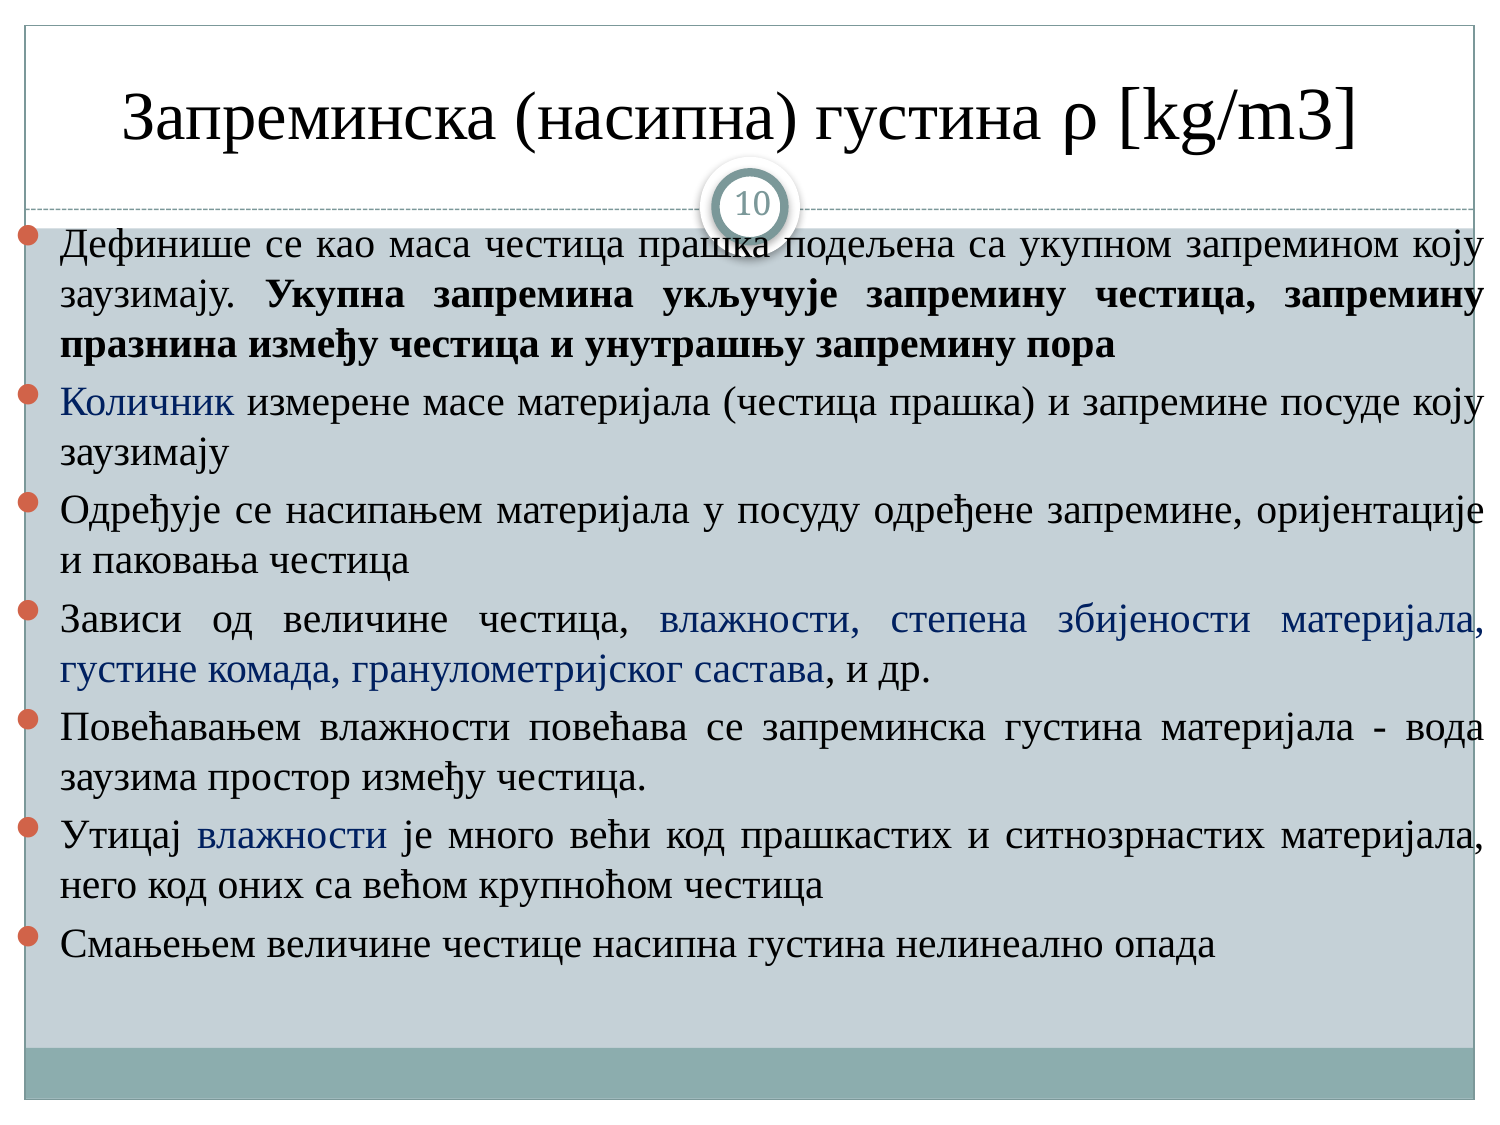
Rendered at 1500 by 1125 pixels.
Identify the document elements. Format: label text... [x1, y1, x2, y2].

list Дефинише се као маса честица прашка подељена са укупном запремином коју заузимају. Укупна запремина укључује запремину честица, запремину празнина између честица и унутрашњу запремину пора Количник измерене масе материјала (честица прашка) и запремине посуде коју заузимају Одређује се насипањем материјала у посуду одређене запремине, оријентације и паковања честица Зависи од величине честица, влажности, степена збијености материјала, густине комада, гранулометријског састава, и др. Повећавањем влажности повећава се запреминска густина материјала - вода заузима простор између честица. Утицај влажности је много већи код прашкастих и ситнозрнастих материјала, него код оних са већом крупноћом честица Смањењем величине честице насипна густина нелинеално опада [0, 208, 1500, 1071]
slide_number 10 [715, 168, 791, 208]
title Запреминска (насипна) густина ρ [kg/m3] [49, 37, 1450, 162]
